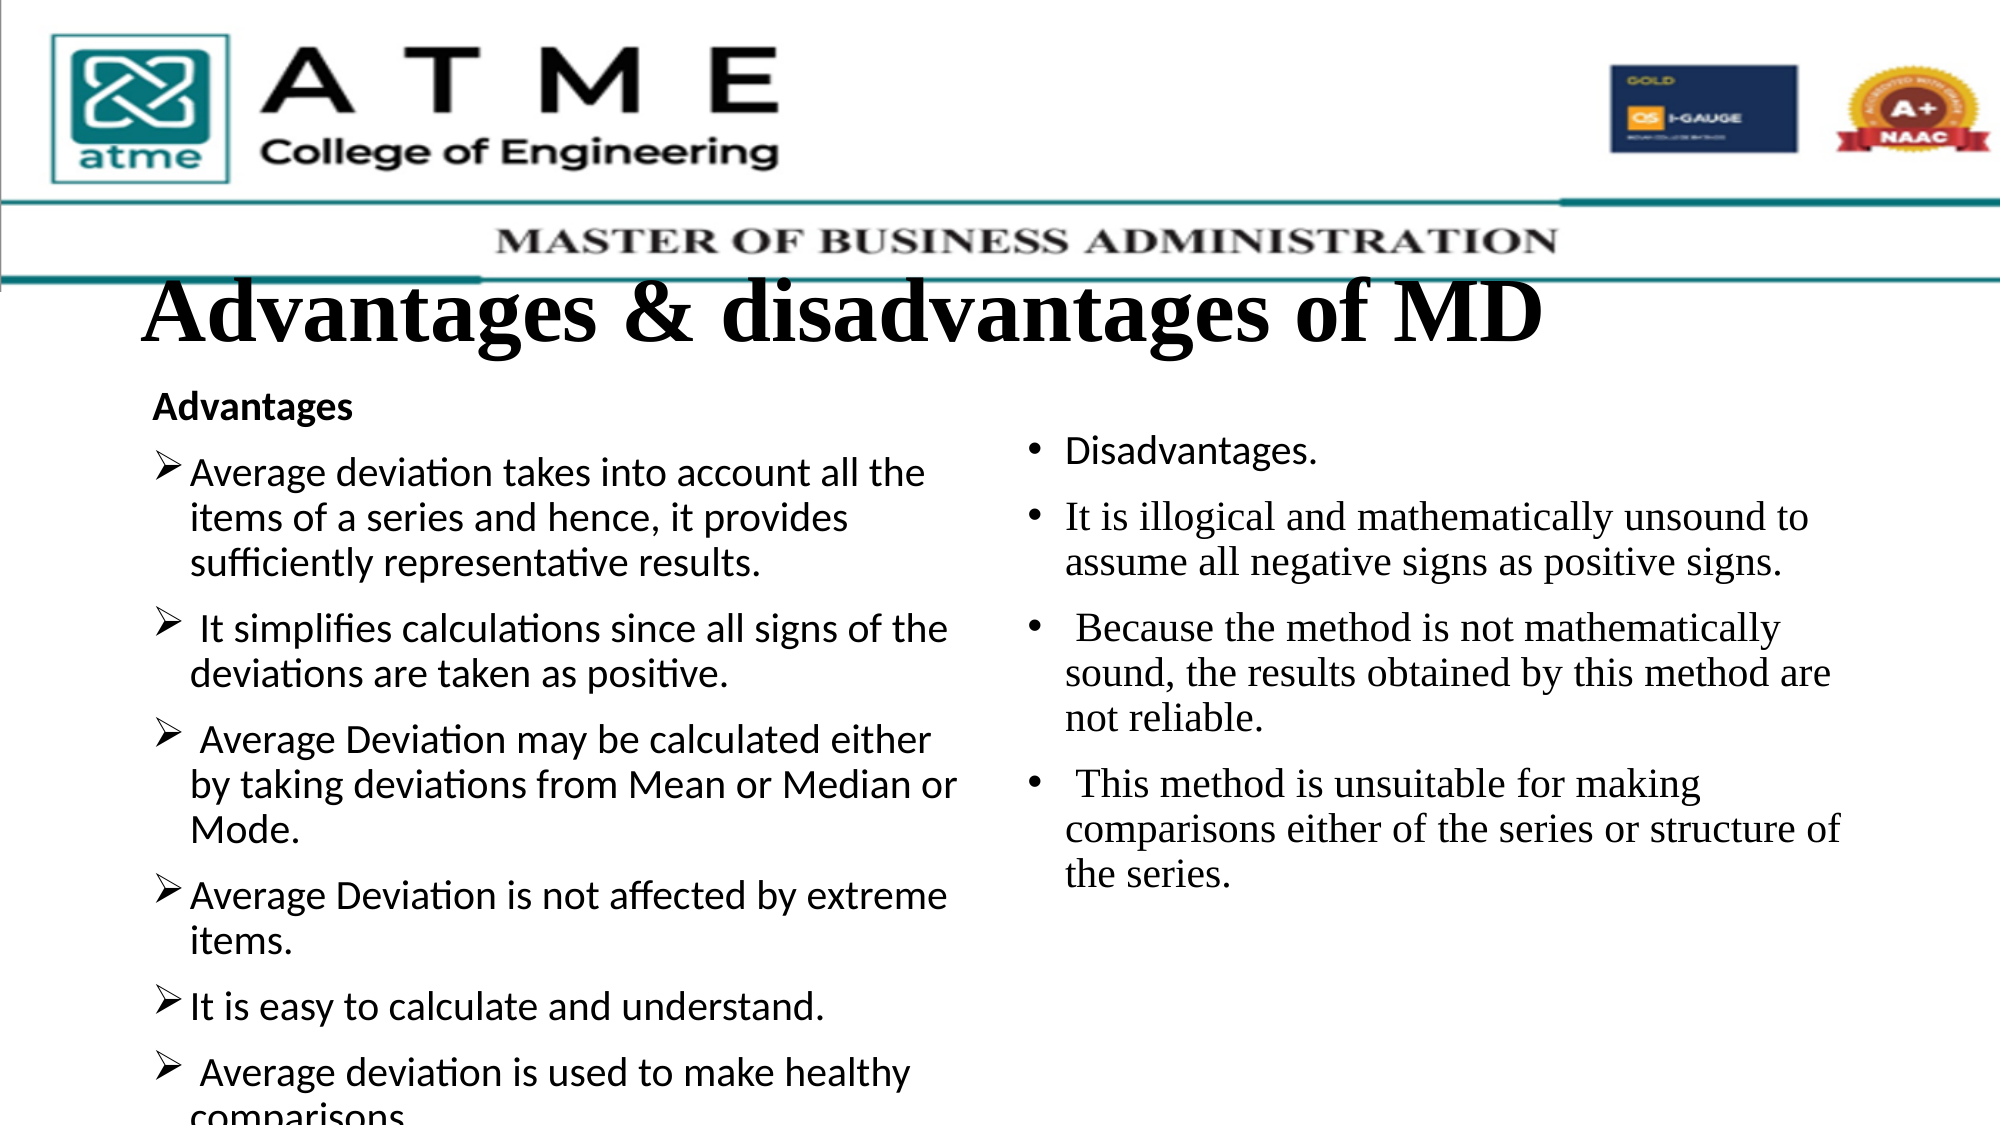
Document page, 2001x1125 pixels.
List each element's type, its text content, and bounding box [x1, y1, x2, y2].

list Advantages Average deviation takes into account all the items of a series and hence, it provides sufficiently representative results. It simplifies calculations since all signs of the deviations are taken as positive. Average Deviation may be calculated either by taking deviations from Mean or Median or Mode. Average Deviation is not affected by extreme items. It is easy to calculate and understand. Average deviation is used to make healthy comparisons [137, 377, 988, 1083]
title Advantages & disadvantages of MD [125, 203, 1850, 421]
list Disadvantages. It is illogical and mathematically unsound to assume all negative signs as positive signs. Because the method is not mathematically sound, the results obtained by this method are not reliable. This method is unsuitable for making comparisons either of the series or structure of the series. [1012, 420, 1863, 1014]
picture [0, 0, 2000, 292]
